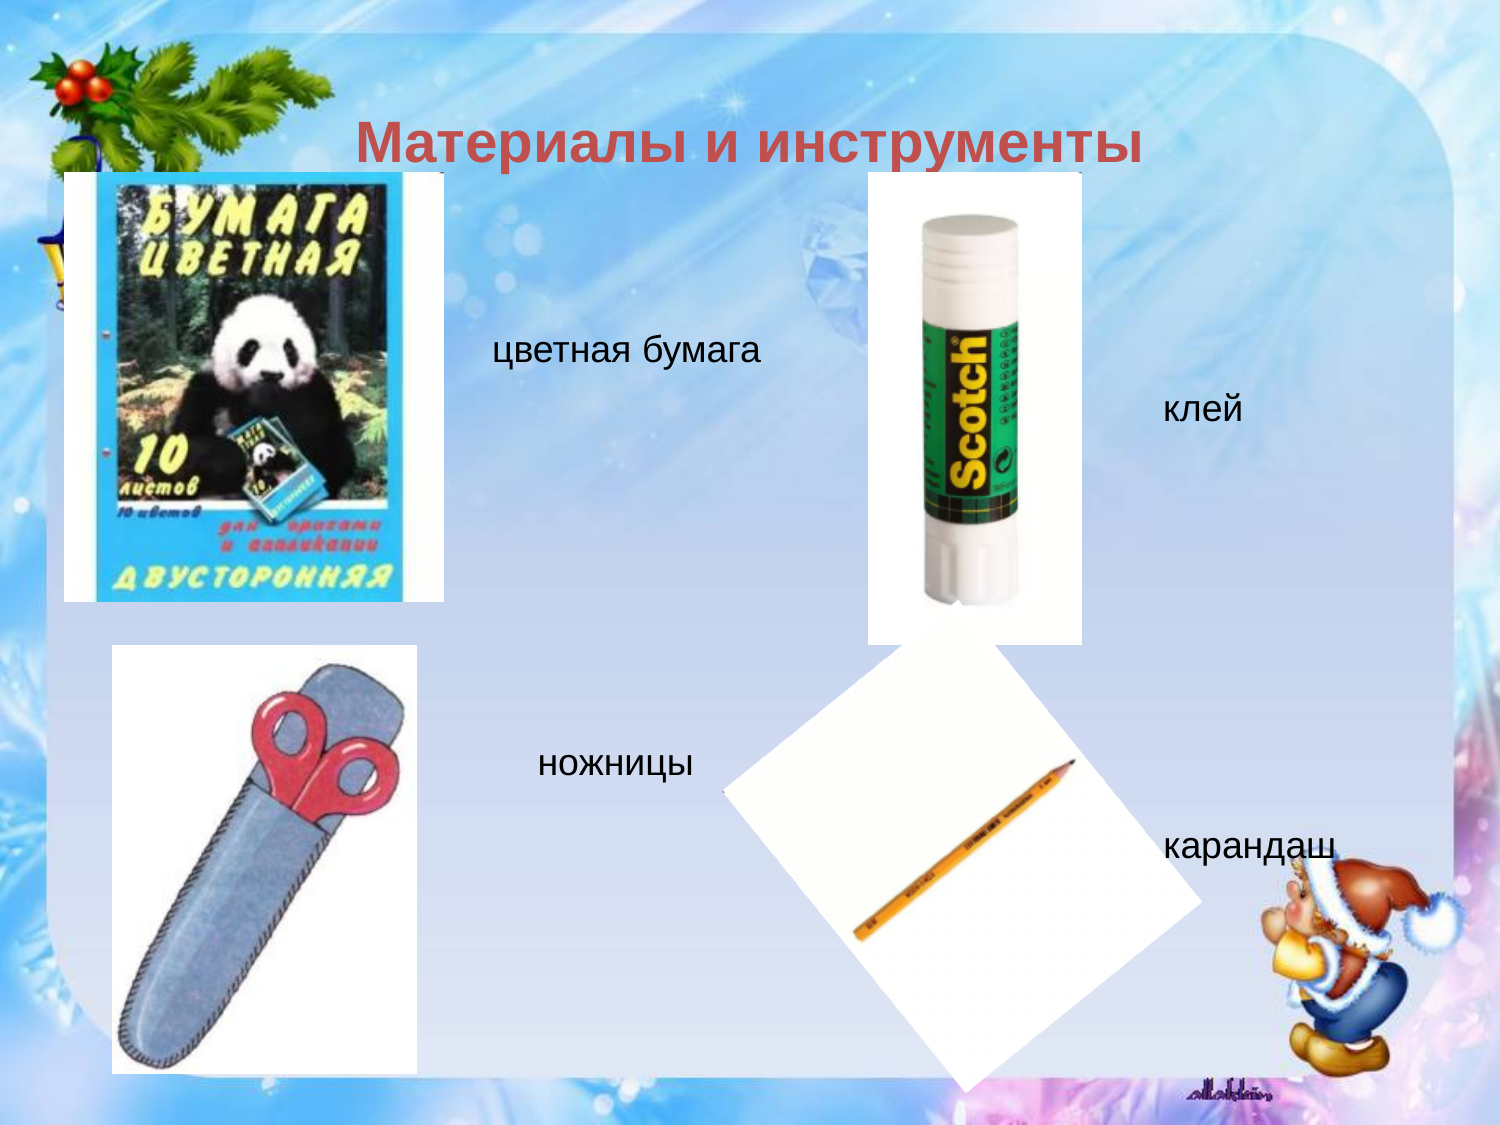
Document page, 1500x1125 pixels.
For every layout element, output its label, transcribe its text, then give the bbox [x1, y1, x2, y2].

text_box ножницы [522, 730, 709, 791]
text_box карандаш [1160, 813, 1352, 874]
text_box цветная бумага [477, 317, 776, 378]
title Материалы и инструменты [74, 44, 1426, 233]
picture [0, 0, 1500, 1125]
text_box клей [1148, 376, 1259, 437]
